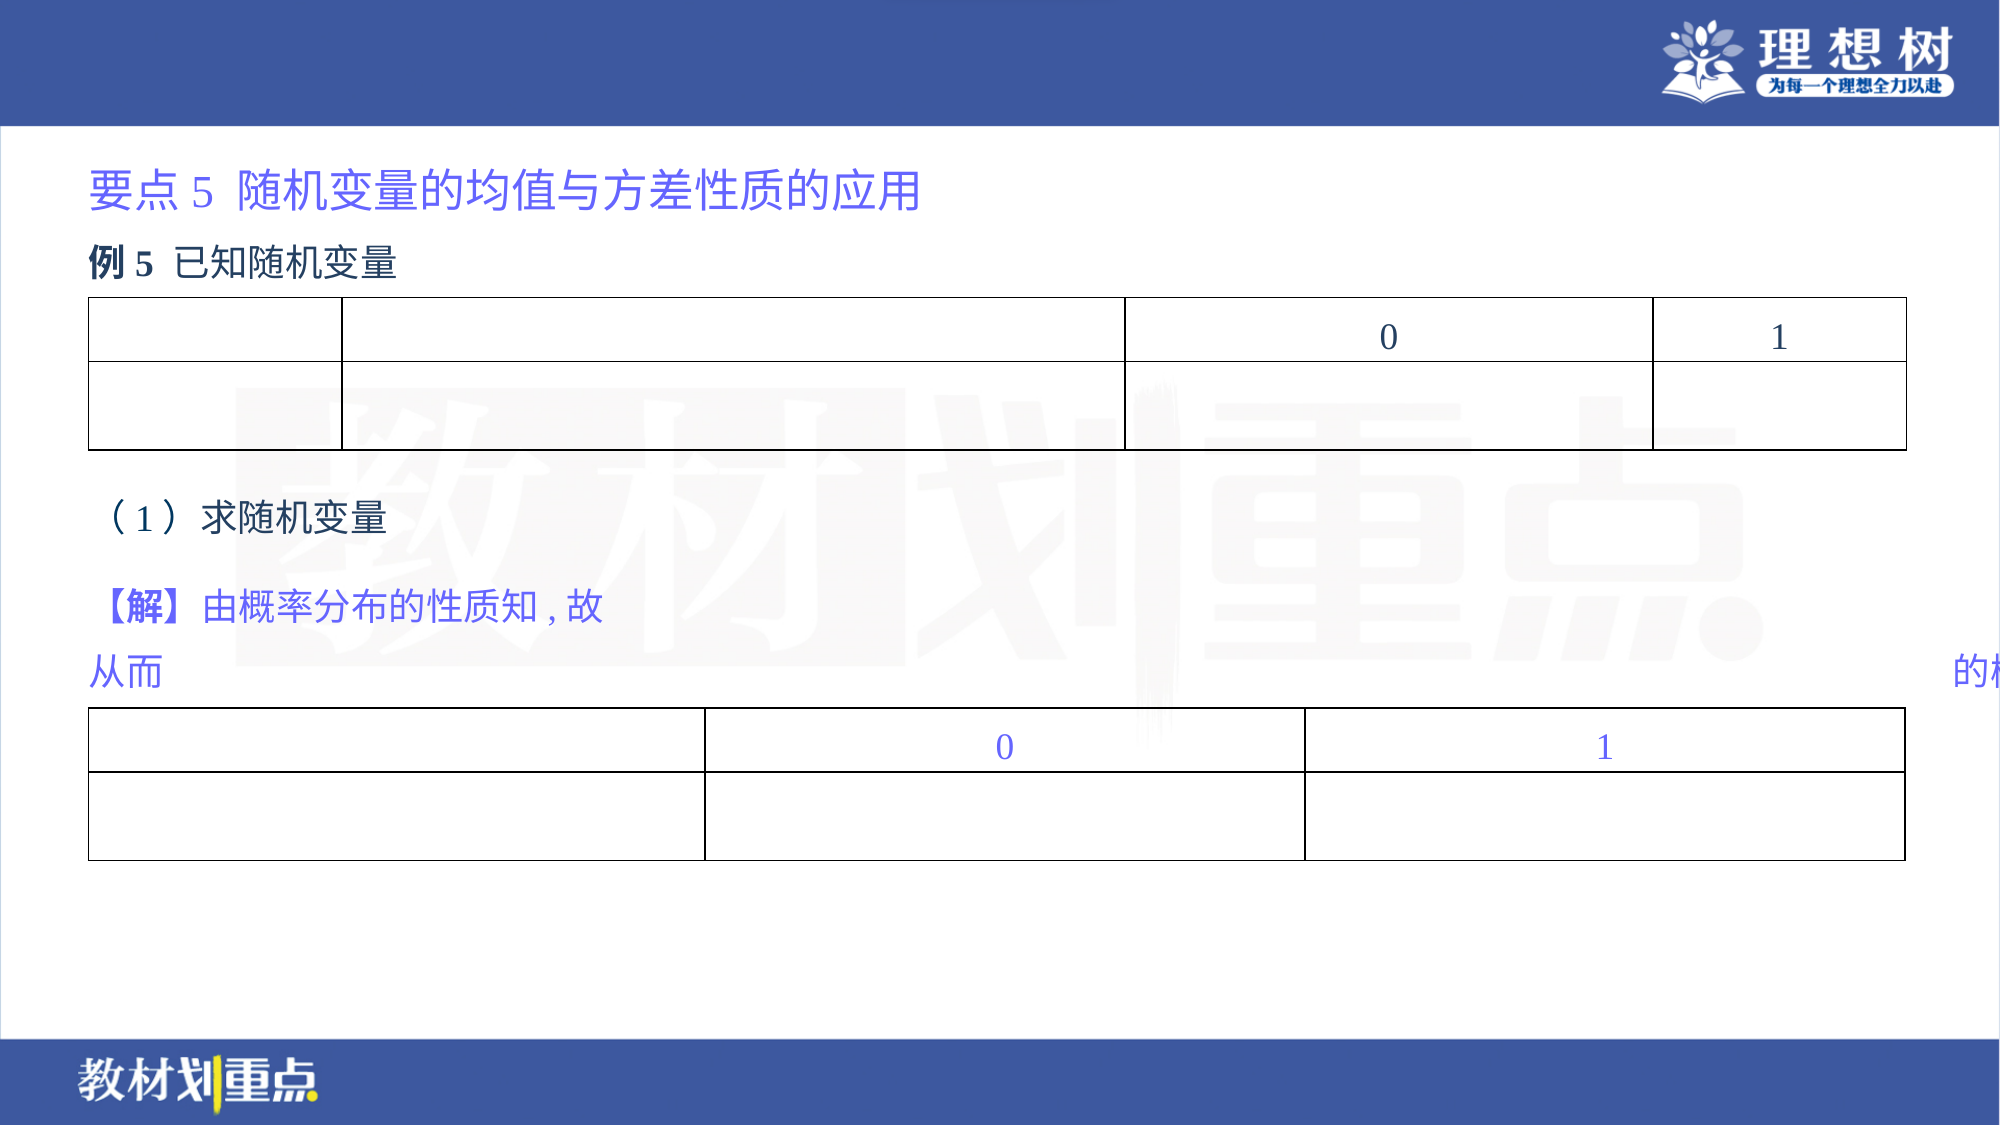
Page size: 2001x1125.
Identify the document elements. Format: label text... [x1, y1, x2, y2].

picture [0, 0, 2000, 1125]
text_box 要点5 随机变量的均值与方差性质的应用 [88, 135, 1911, 276]
